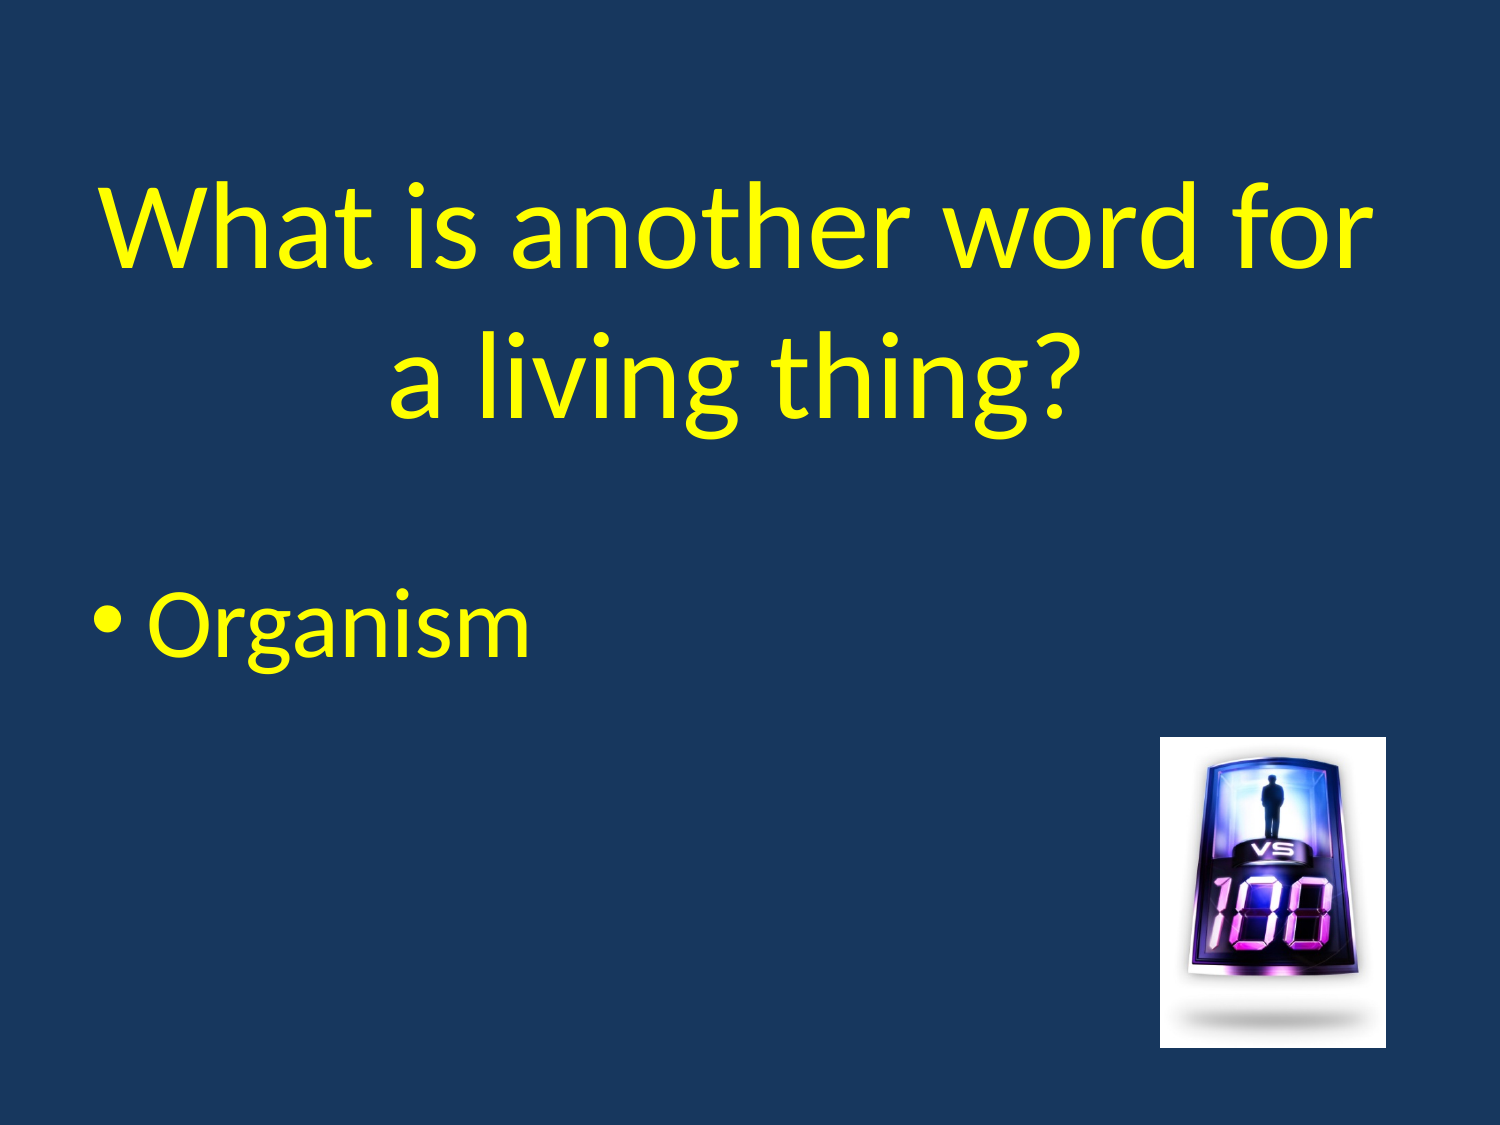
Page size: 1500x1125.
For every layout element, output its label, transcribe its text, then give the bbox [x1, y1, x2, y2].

list Organism [75, 549, 1425, 725]
title What is another word for a living thing? [62, 200, 1413, 388]
picture [1160, 737, 1386, 1049]
